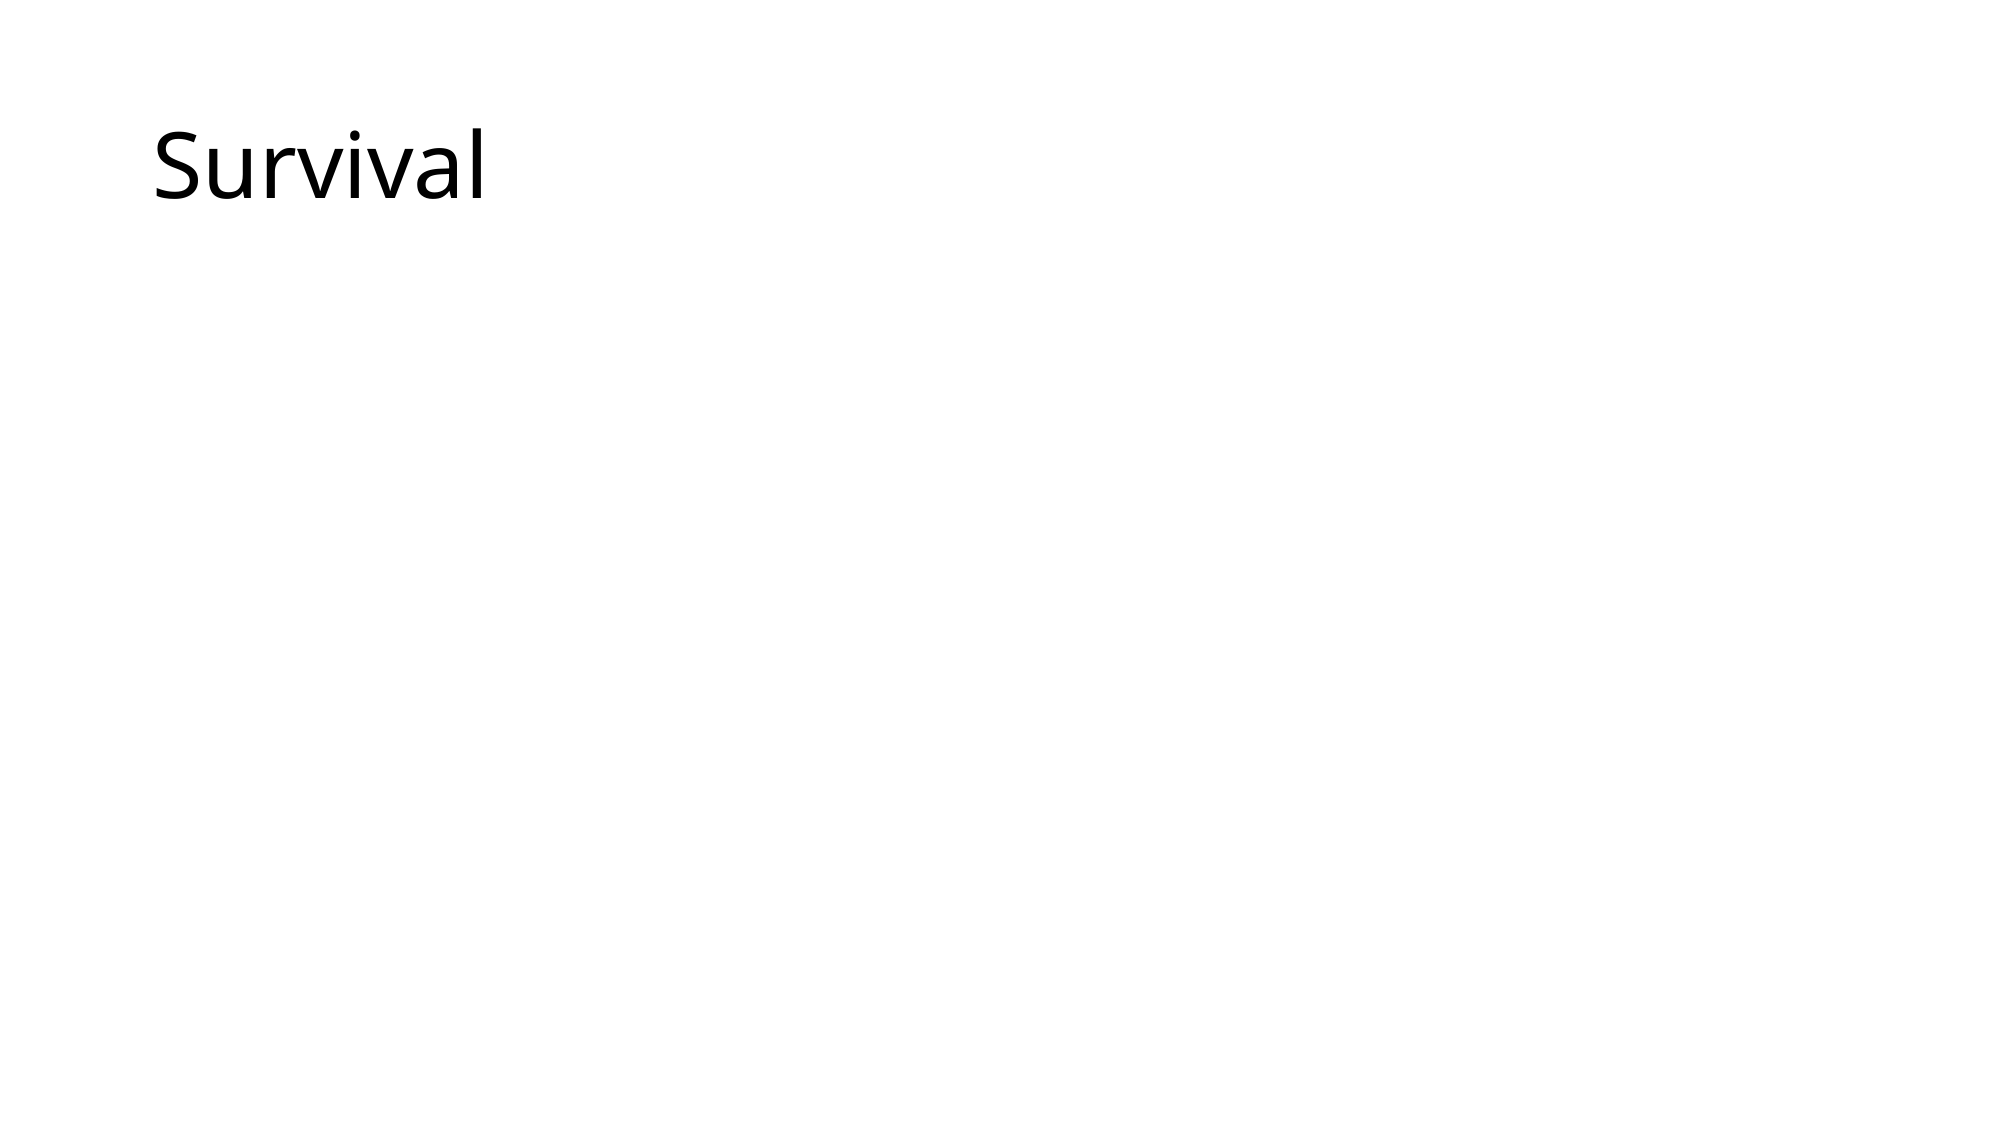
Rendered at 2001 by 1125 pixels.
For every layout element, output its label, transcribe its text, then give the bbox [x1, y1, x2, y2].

title Survival [137, 59, 1863, 278]
